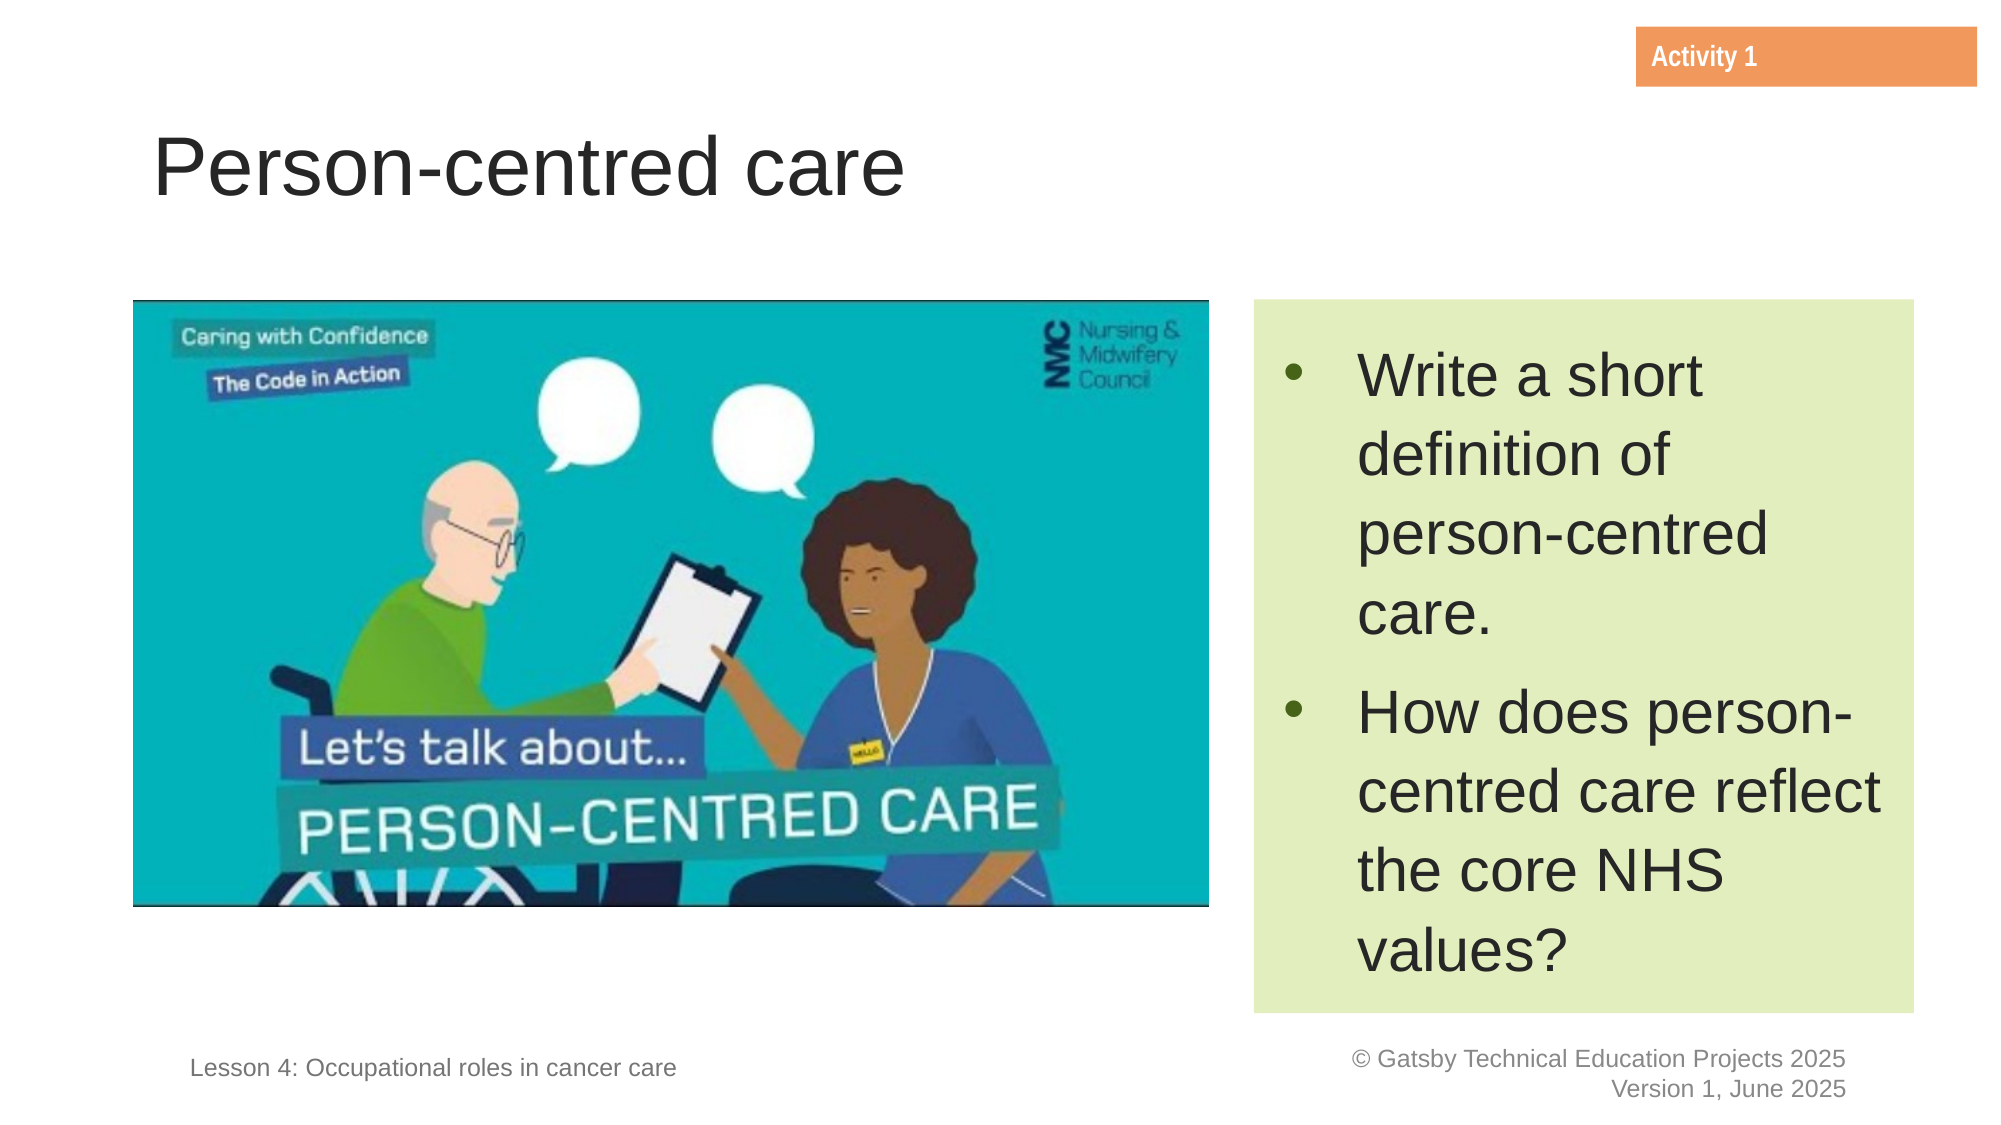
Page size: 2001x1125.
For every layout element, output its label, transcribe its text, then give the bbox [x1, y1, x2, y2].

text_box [132, 299, 1210, 909]
text_box Person-centred care [137, 59, 1863, 278]
text_box Lesson 4: Occupational roles in cancer care [137, 1042, 879, 1089]
text_box Write a short definition of person-centred care. How does person-centred care reflect the core NHS values? [1253, 299, 1914, 1014]
list Activity 1 [1636, 26, 1978, 87]
